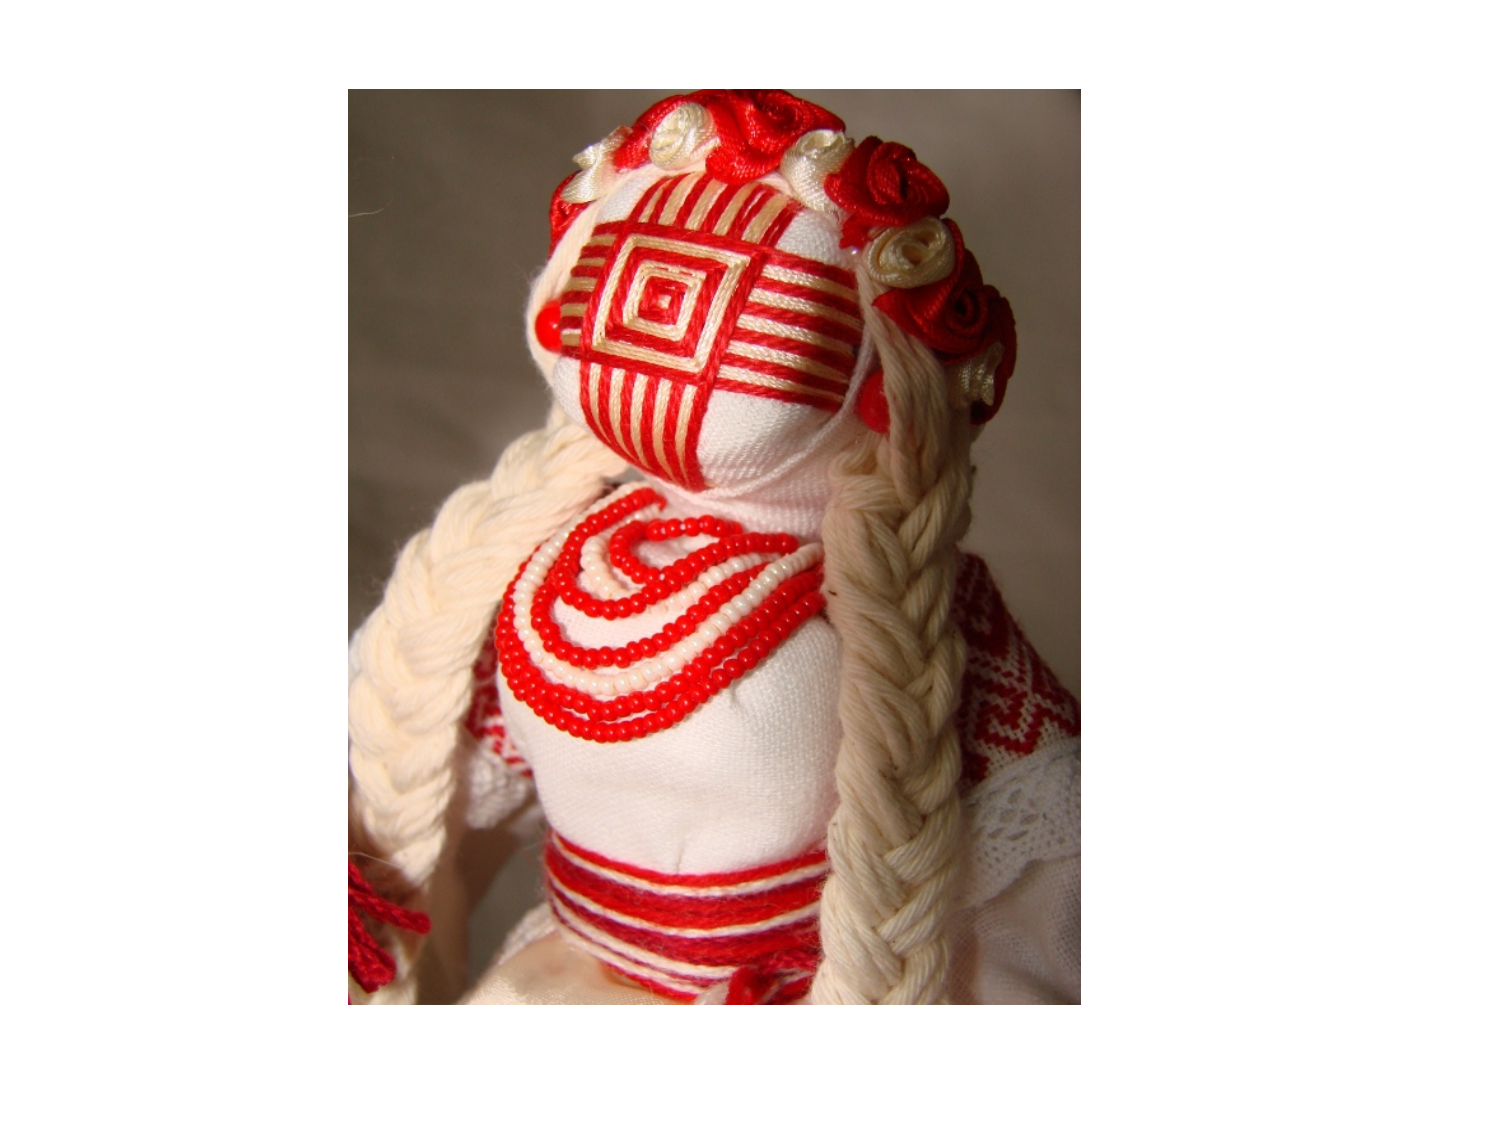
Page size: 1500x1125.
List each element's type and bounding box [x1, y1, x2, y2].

list [348, 89, 1081, 1006]
